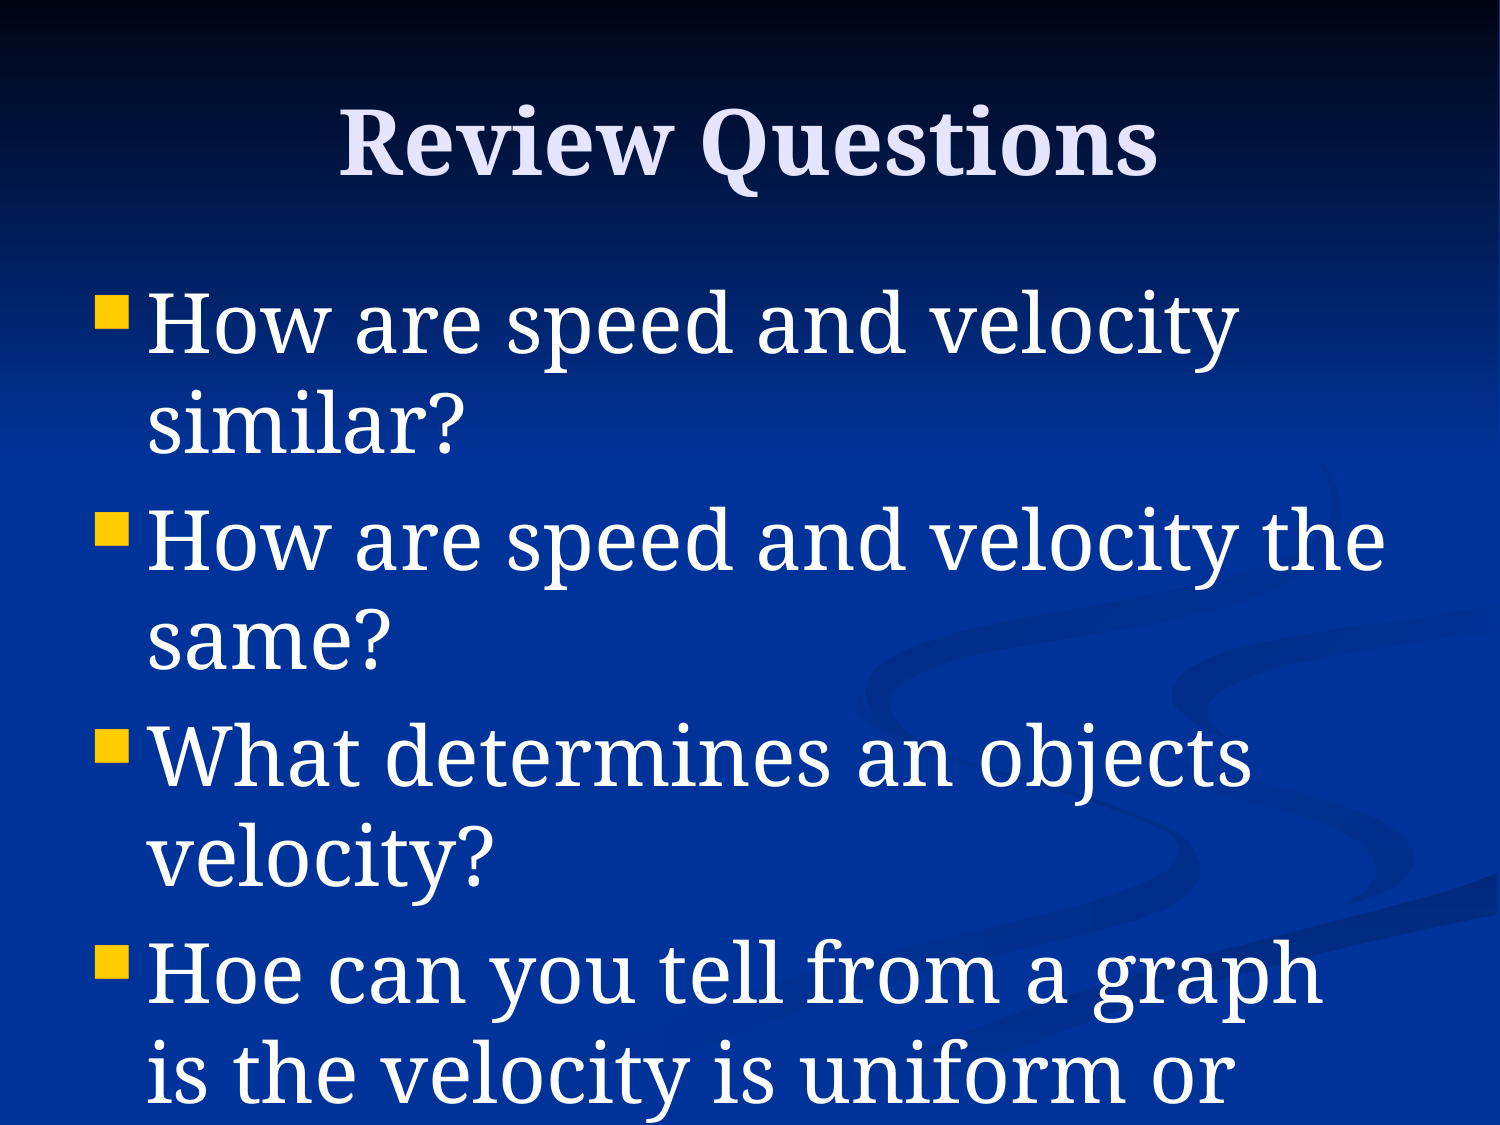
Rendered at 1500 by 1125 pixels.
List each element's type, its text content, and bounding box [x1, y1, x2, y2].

list How are speed and velocity similar? How are speed and velocity the same? What determines an objects velocity? Hoe can you tell from a graph is the velocity is uniform or not? [74, 262, 1426, 1006]
title Review Questions [74, 44, 1426, 233]
